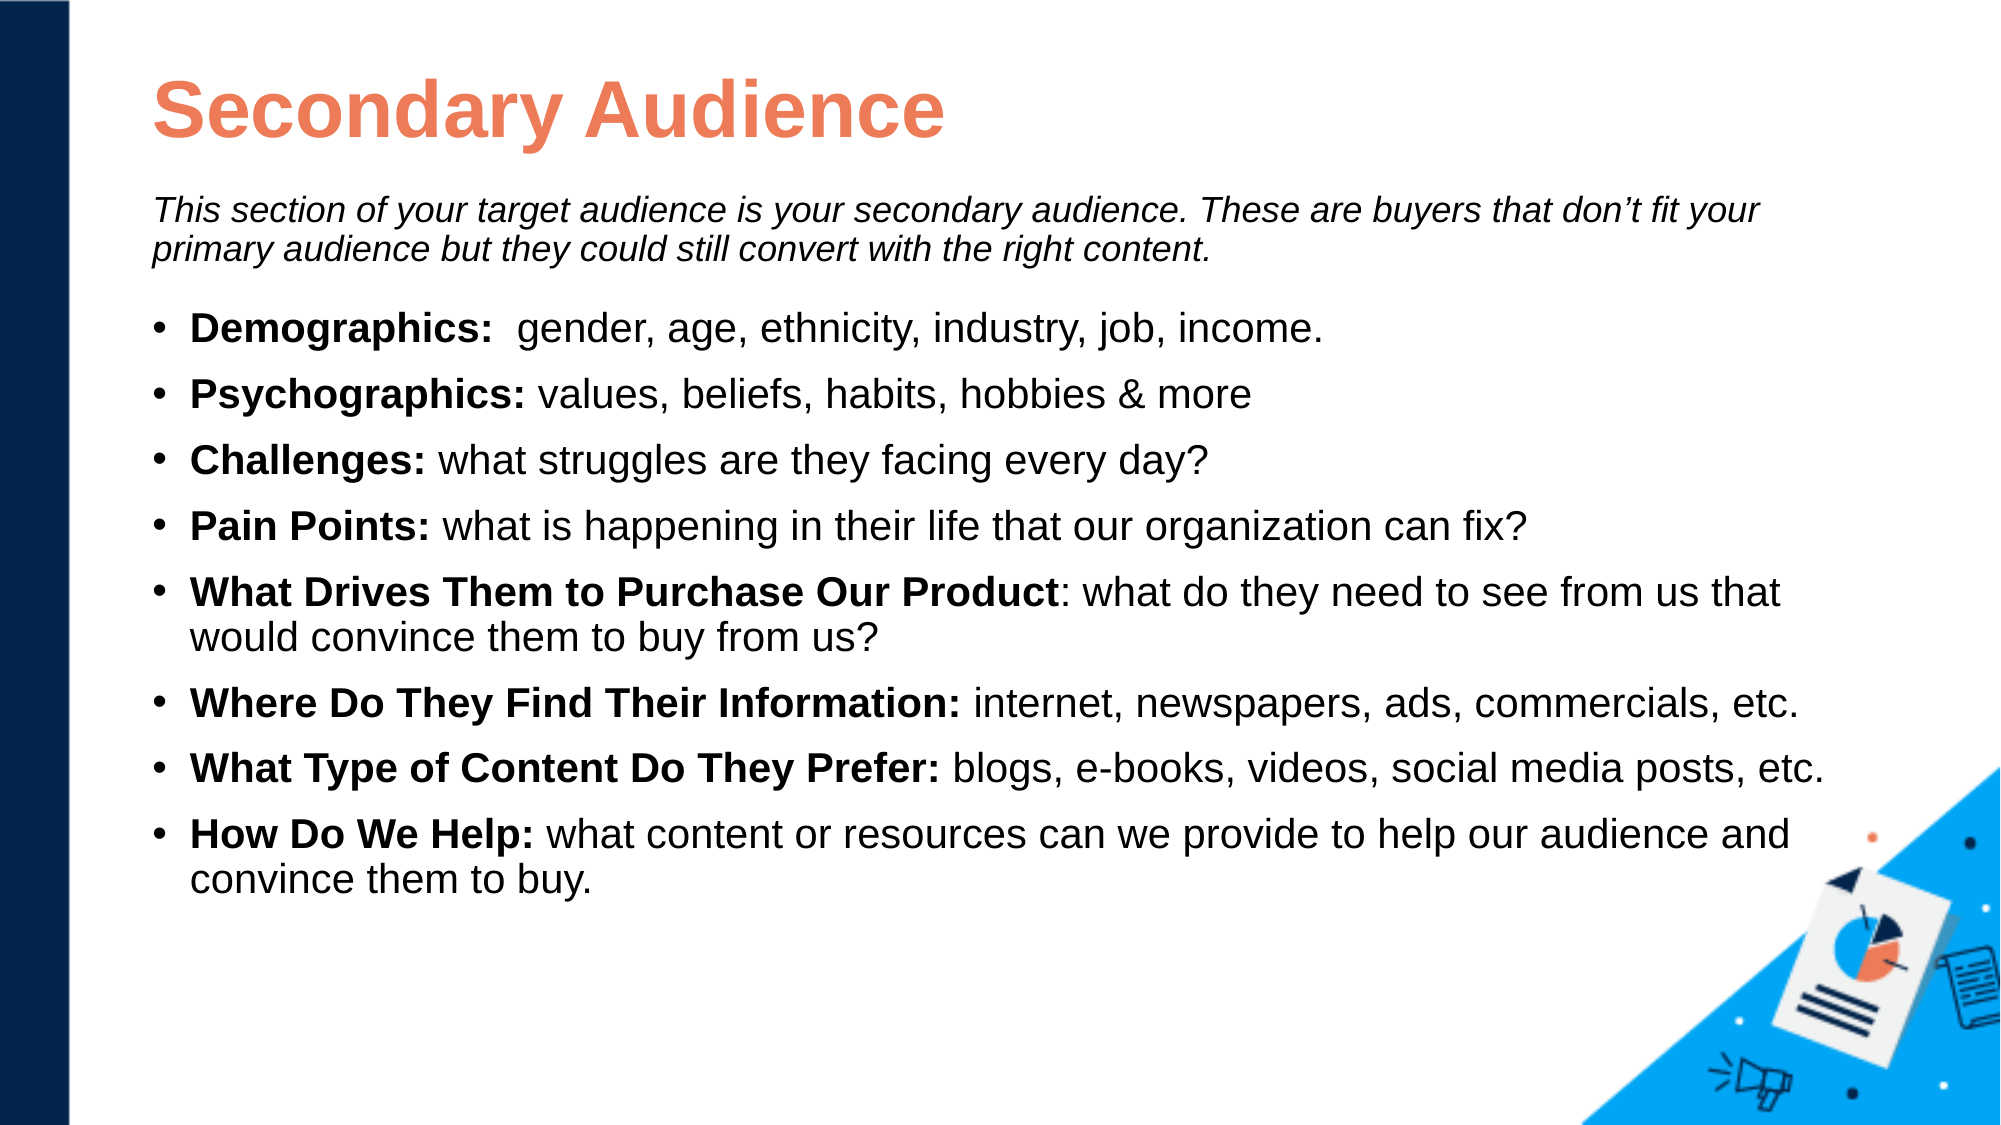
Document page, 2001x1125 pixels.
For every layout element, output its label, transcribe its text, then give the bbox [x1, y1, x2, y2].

picture [1723, 1054, 1732, 1065]
picture [1959, 979, 1977, 984]
picture [1982, 905, 1990, 912]
list Demographics: gender, age, ethnicity, industry, job, income. Psychographics: values, beliefs, habits, hobbies & more Challenges: what struggles are they facing every day? Pain Points: what is happening in their life that our organization can fix? What Drives Them to Purchase Our Product: what do they need to see from us that would convince them to buy from us? Where Do They Find Their Information: internet, newspapers, ads, commercials, etc. What Type of Content Do They Prefer: blogs, e-books, videos, social media posts, etc. How Do We Help: what content or resources can we provide to help our audience and convince them to buy. [137, 299, 1863, 1014]
picture [1961, 983, 1994, 991]
picture [1710, 1070, 1729, 1074]
picture [1939, 1082, 1948, 1089]
picture [1964, 996, 1997, 1006]
picture [1976, 989, 1995, 995]
title Secondary Audience This section of your target audience is your secondary audience. These are buyers that don’t fit your primary audience but they could still convert with the right content. [137, 59, 1863, 278]
picture [1716, 1081, 1729, 1090]
picture [1735, 1017, 1744, 1025]
picture [1970, 961, 1989, 966]
picture [0, 0, 2001, 1125]
picture [1736, 1059, 1792, 1111]
picture [1958, 968, 1991, 976]
picture [1848, 1088, 1857, 1099]
picture [1965, 838, 1975, 849]
